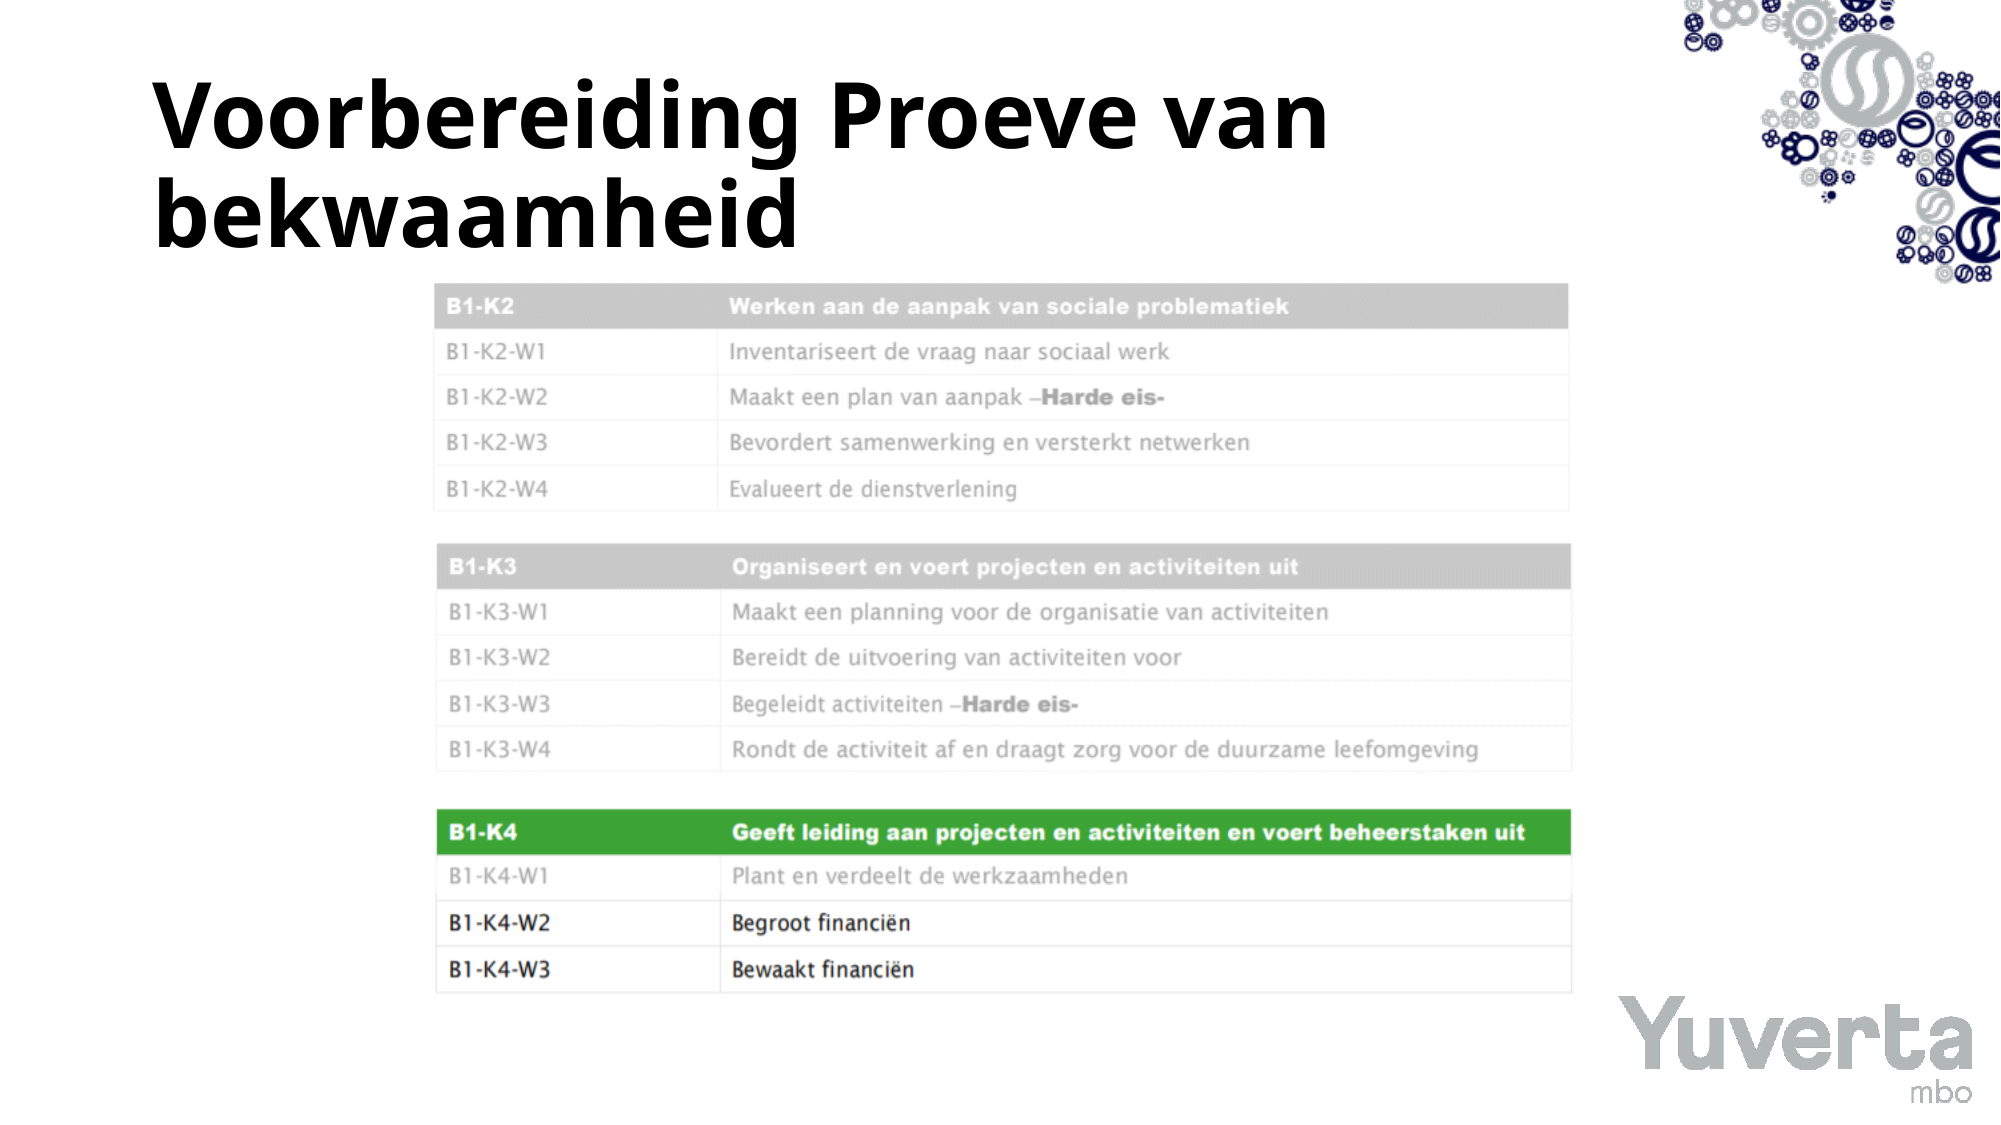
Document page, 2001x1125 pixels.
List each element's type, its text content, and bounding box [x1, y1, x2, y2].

title Voorbereiding Proeve van bekwaamheid [137, 59, 1863, 278]
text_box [421, 266, 1579, 1013]
picture [0, 0, 2000, 1125]
